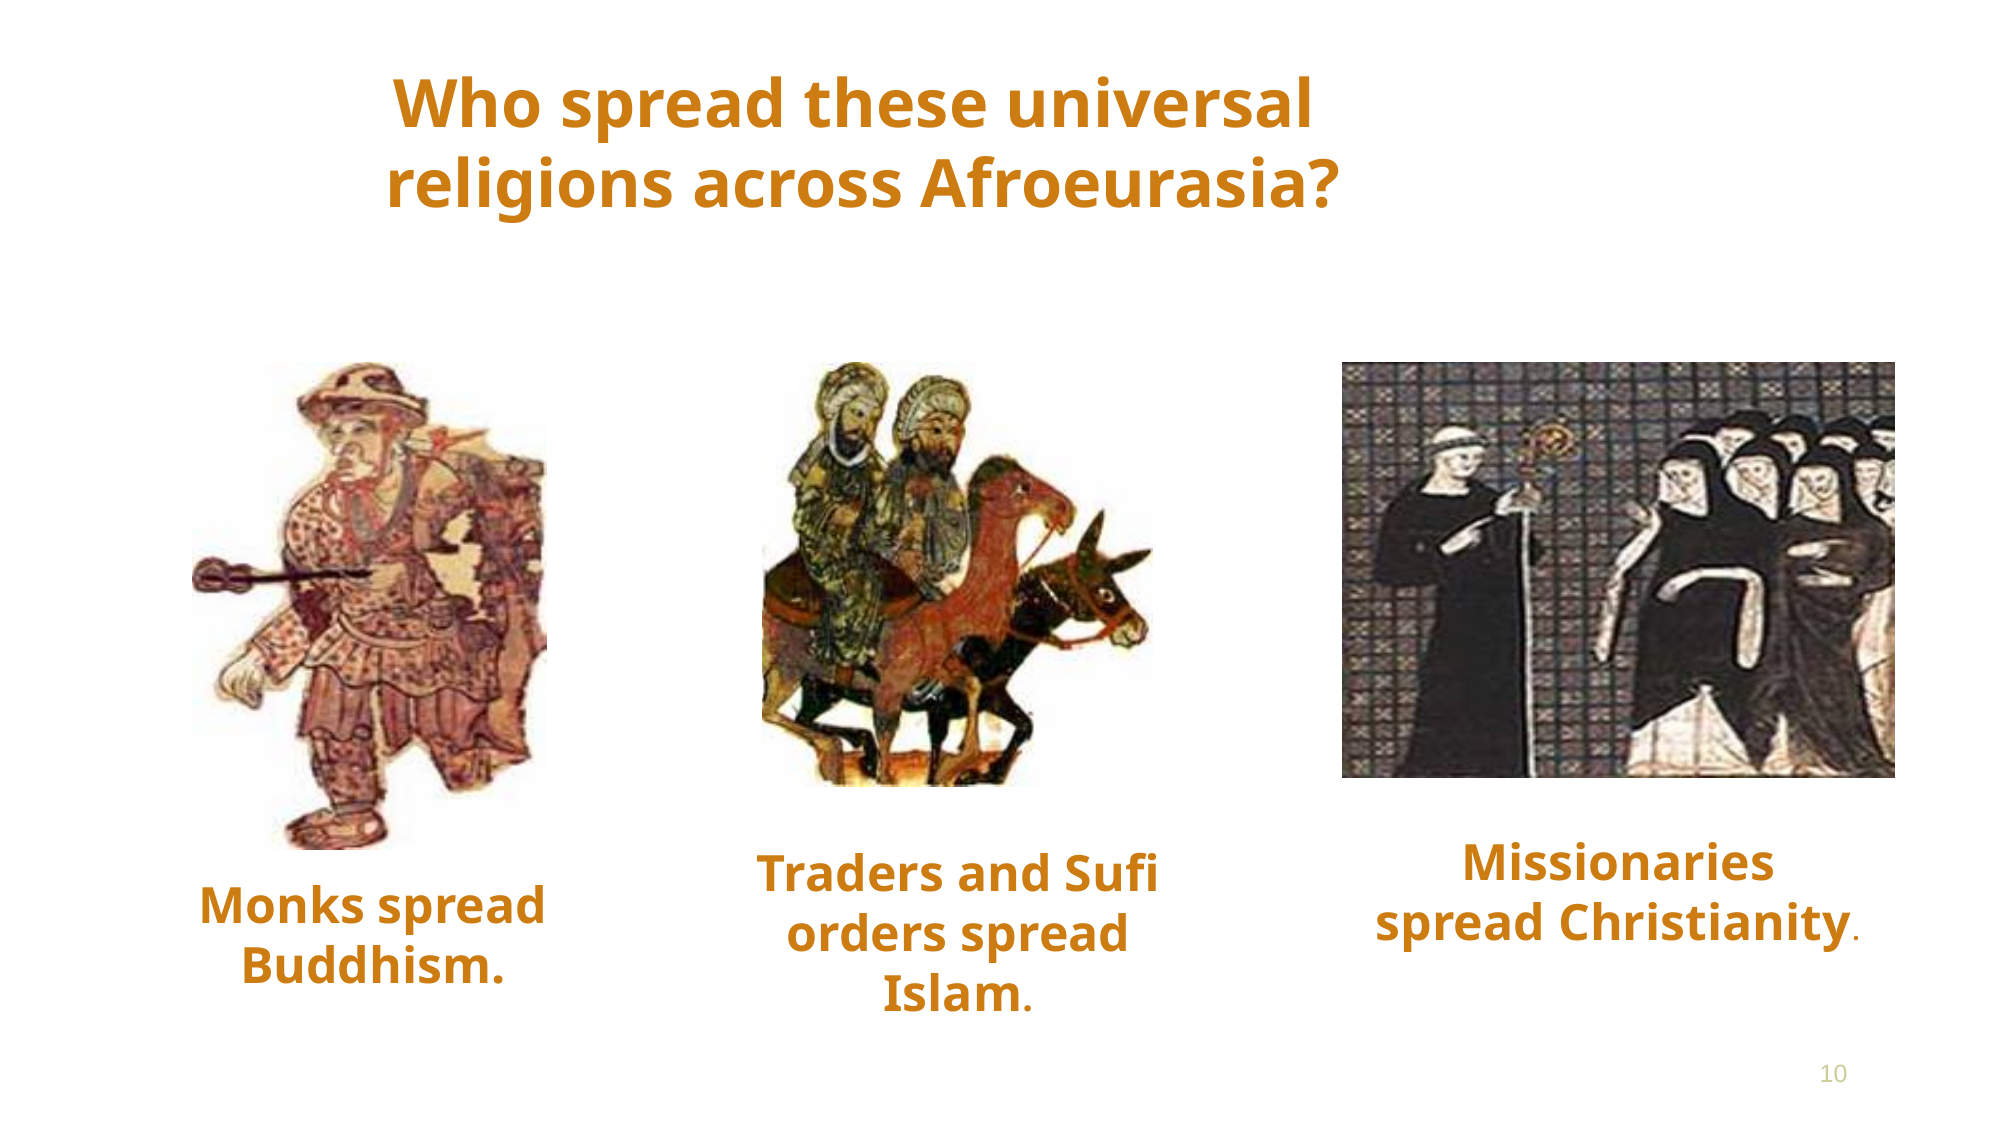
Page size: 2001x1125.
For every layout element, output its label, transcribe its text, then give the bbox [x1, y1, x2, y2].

text_box Who spread these universal religions across Afroeurasia? [51, 53, 1675, 229]
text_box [1299, 362, 1937, 960]
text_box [711, 362, 1205, 1031]
slide_number 10 [1412, 1042, 1863, 1103]
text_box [71, 362, 674, 1003]
